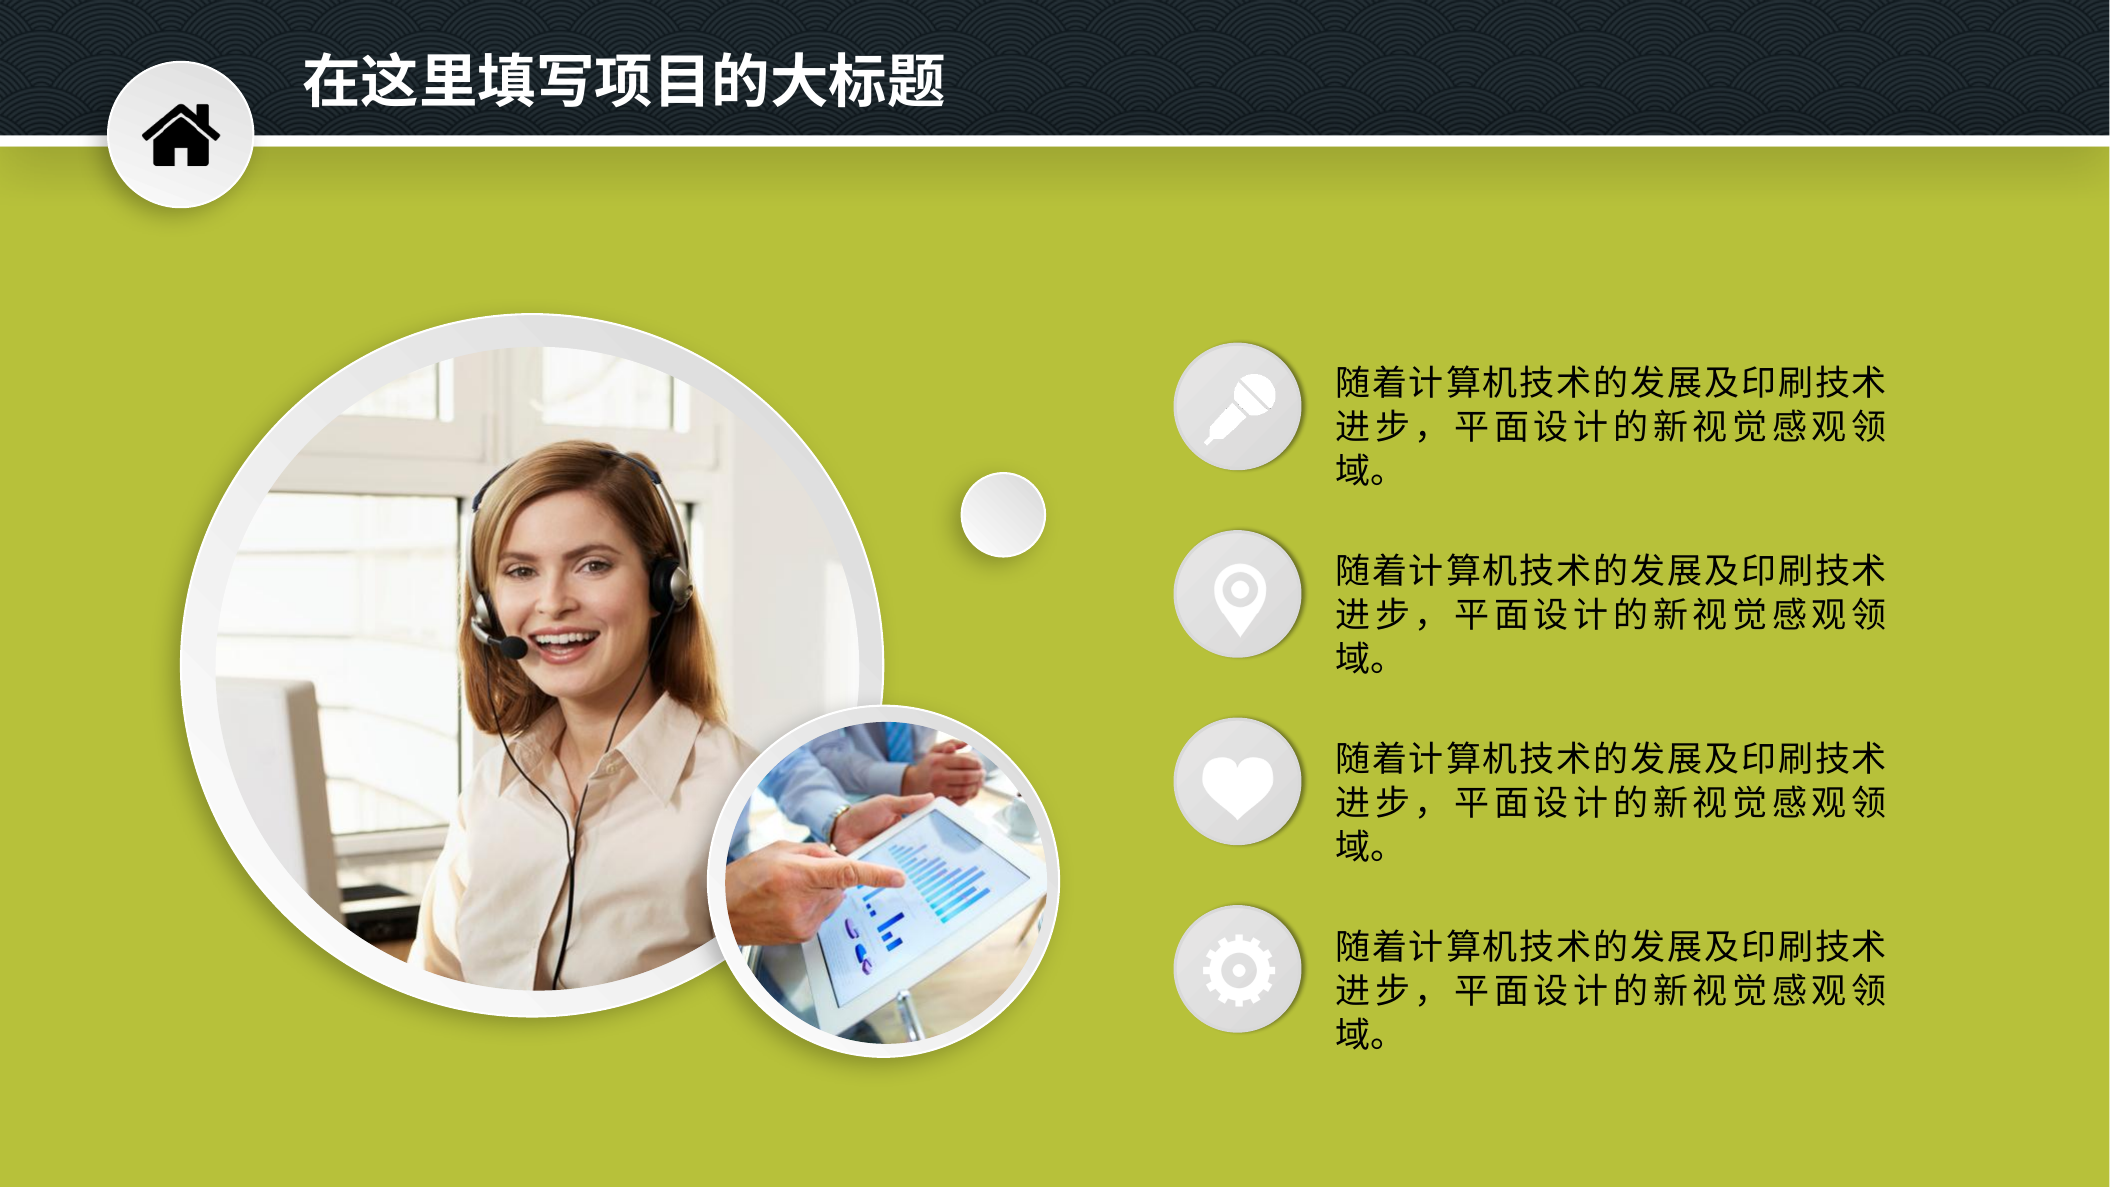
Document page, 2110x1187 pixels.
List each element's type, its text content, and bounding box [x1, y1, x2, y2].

text_box 随着计算机技术的发展及印刷技术进步，平面设计的新视觉感观领域。 [1320, 915, 1902, 1062]
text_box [1175, 344, 1300, 469]
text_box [1175, 906, 1300, 1032]
text_box 随着计算机技术的发展及印刷技术进步，平面设计的新视觉感观领域。 [1320, 351, 1902, 498]
text_box 在这里填写项目的大标题 [276, 36, 972, 122]
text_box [107, 61, 254, 208]
picture [0, 0, 2110, 1187]
text_box [960, 471, 1047, 558]
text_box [180, 314, 884, 1017]
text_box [1175, 719, 1300, 844]
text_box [707, 705, 1060, 1057]
text_box 随着计算机技术的发展及印刷技术进步，平面设计的新视觉感观领域。 [1320, 726, 1902, 874]
text_box 随着计算机技术的发展及印刷技术进步，平面设计的新视觉感观领域。 [1320, 538, 1902, 686]
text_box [1175, 531, 1300, 657]
